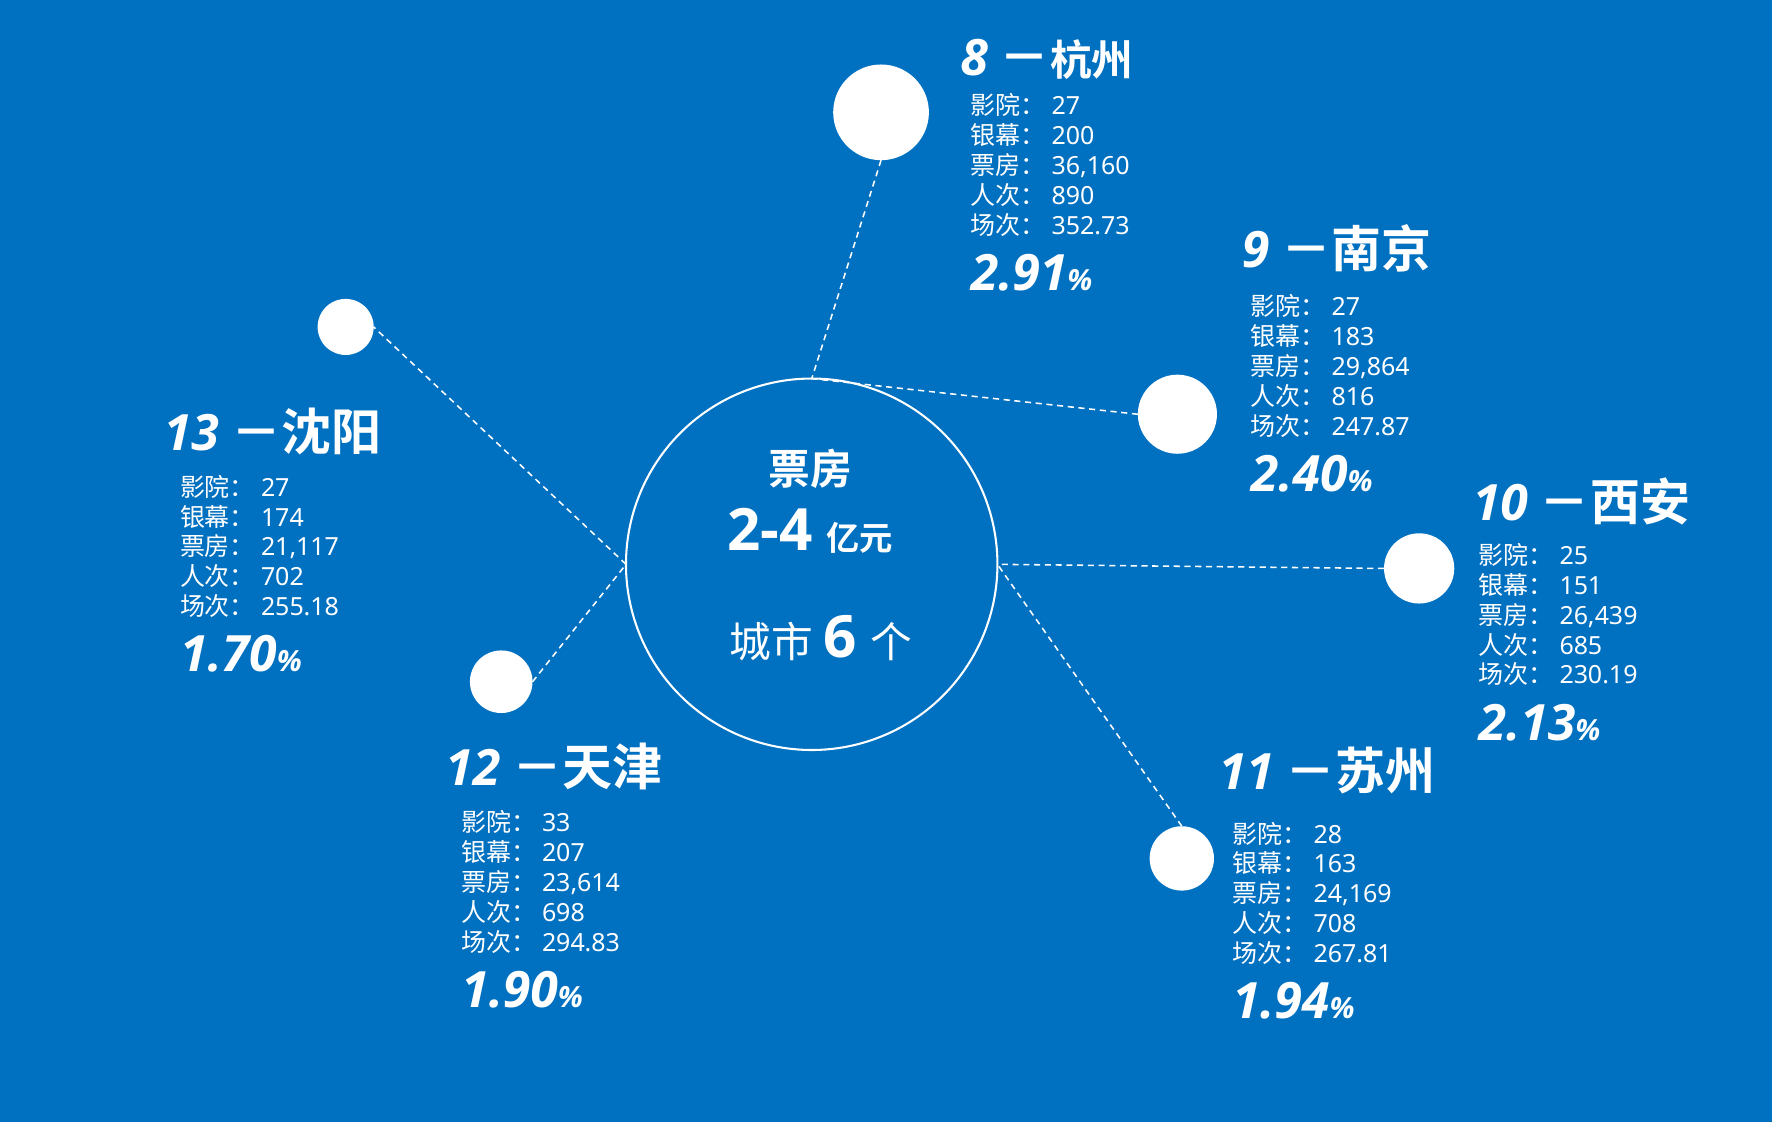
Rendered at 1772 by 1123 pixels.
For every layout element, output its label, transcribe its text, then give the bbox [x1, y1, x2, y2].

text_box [997, 564, 1183, 827]
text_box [164, 439, 391, 691]
text_box [1147, 824, 1212, 893]
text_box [1235, 258, 1461, 510]
text_box 9－南京 [1227, 210, 1447, 286]
text_box 8－杭州 [945, 17, 1149, 93]
text_box [831, 62, 931, 163]
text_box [1184, 564, 1385, 569]
text_box [1136, 372, 1220, 456]
text_box 12－天津 [430, 728, 678, 803]
text_box 11－苏州 [1204, 732, 1451, 808]
text_box [467, 648, 534, 716]
text_box [315, 296, 376, 358]
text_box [532, 573, 627, 682]
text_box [1463, 507, 1689, 759]
text_box [1382, 531, 1457, 606]
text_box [446, 774, 672, 1026]
text_box 10－西安 [1465, 462, 1705, 538]
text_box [811, 378, 1139, 415]
text_box 13－沈阳 [149, 392, 368, 468]
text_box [625, 378, 998, 751]
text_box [955, 57, 1181, 309]
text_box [1217, 786, 1443, 1038]
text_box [373, 326, 627, 565]
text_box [811, 159, 882, 377]
